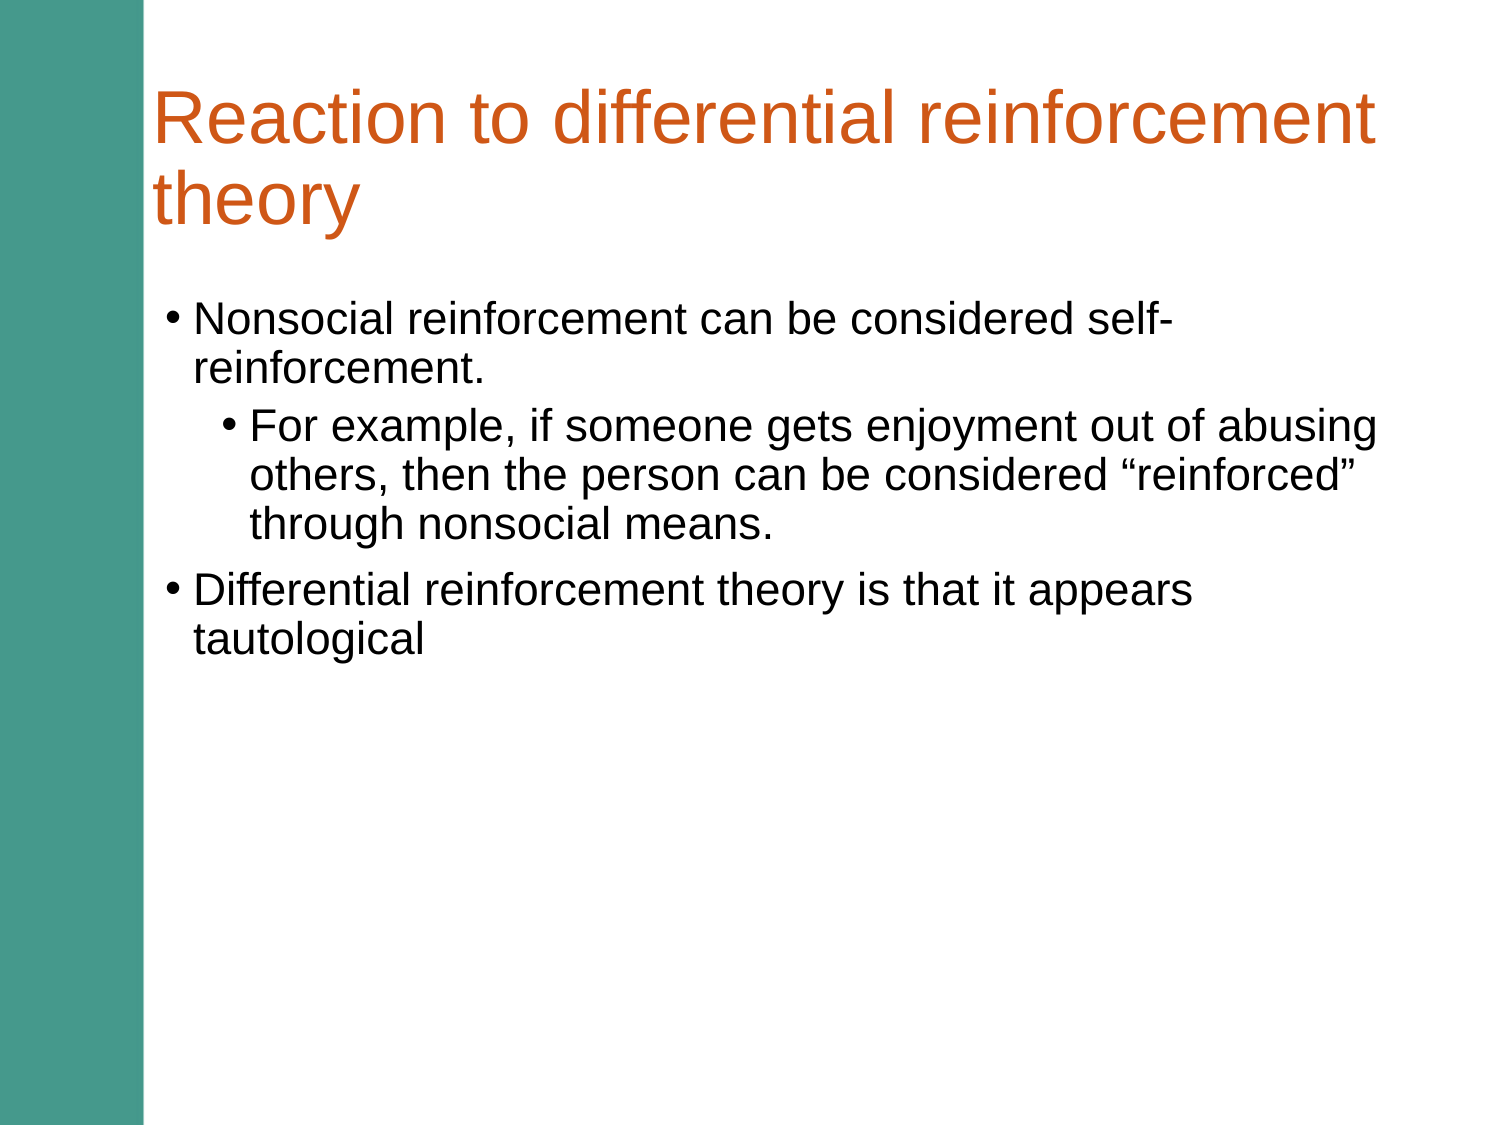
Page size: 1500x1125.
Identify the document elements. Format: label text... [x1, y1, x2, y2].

list Nonsocial reinforcement can be considered self-reinforcement. For example, if someone gets enjoyment out of abusing others, then the person can be considered “reinforced” through nonsocial means. Differential reinforcement theory is that it appears tautological [150, 287, 1444, 1002]
title Reaction to differential reinforcement theory [137, 50, 1488, 269]
picture [0, 0, 1500, 1125]
